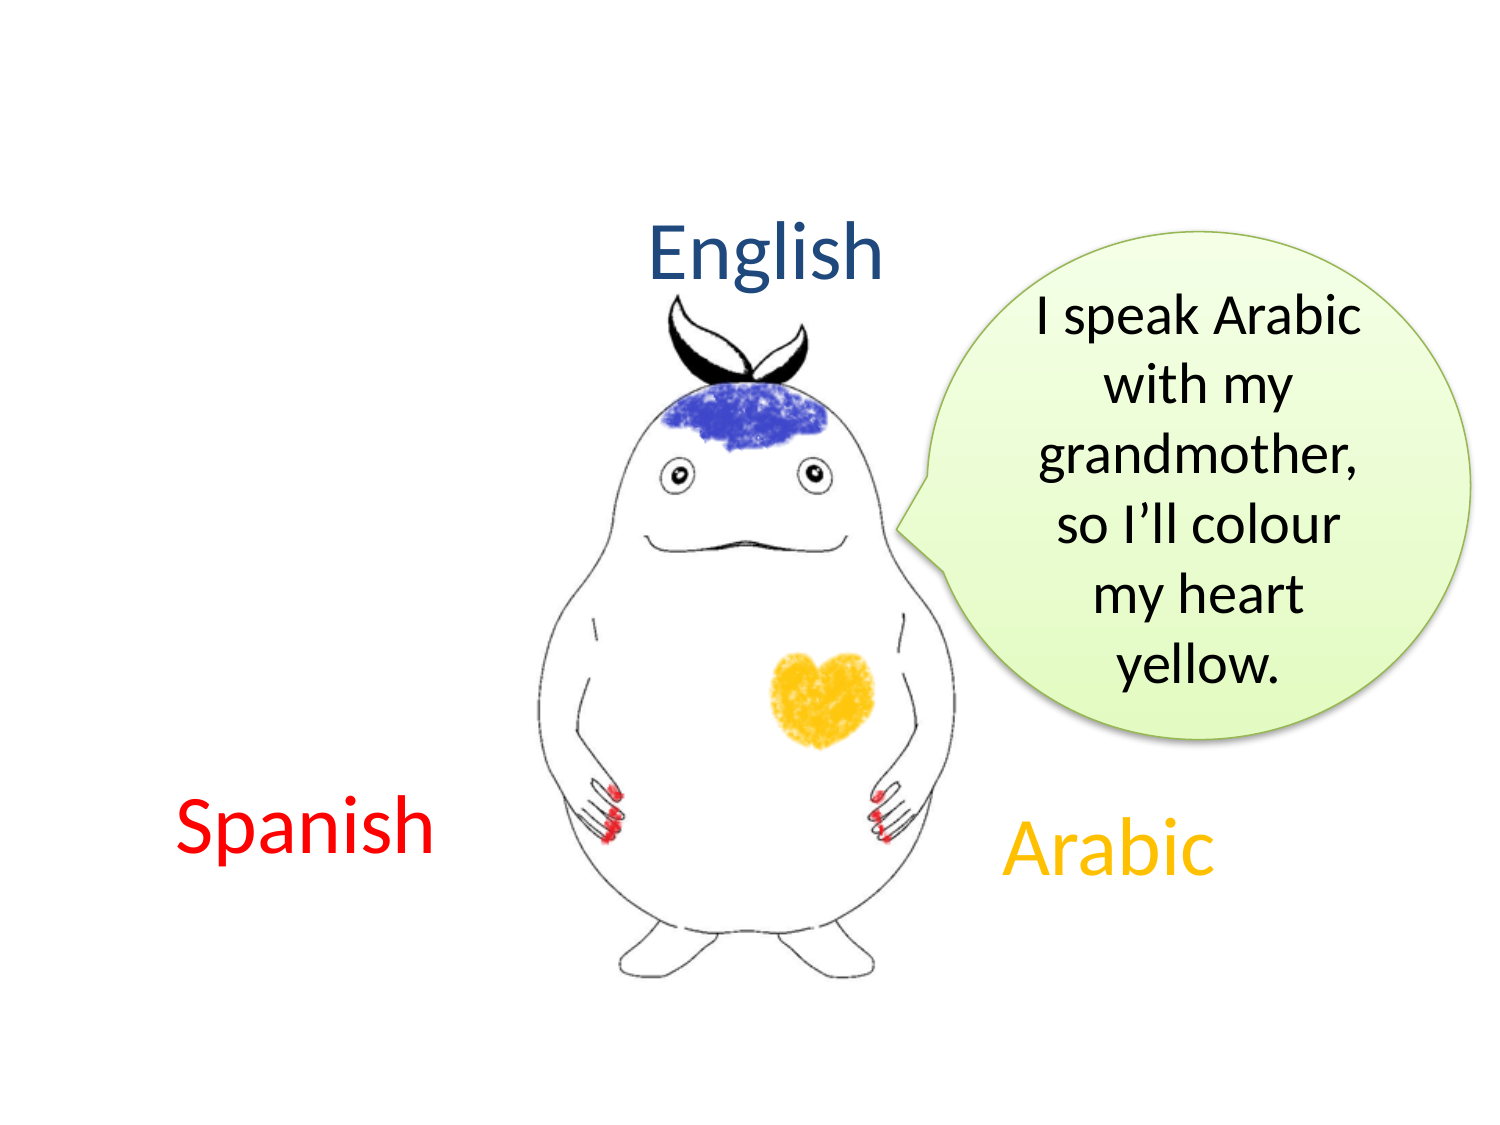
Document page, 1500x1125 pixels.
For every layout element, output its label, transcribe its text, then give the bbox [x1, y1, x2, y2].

text_box English [633, 188, 901, 260]
text_box Spanish [160, 763, 188, 878]
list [193, 262, 1307, 1005]
text_box I speak Arabic with my grandmother, so I’ll colour my heart yellow. [1072, 230, 1472, 719]
